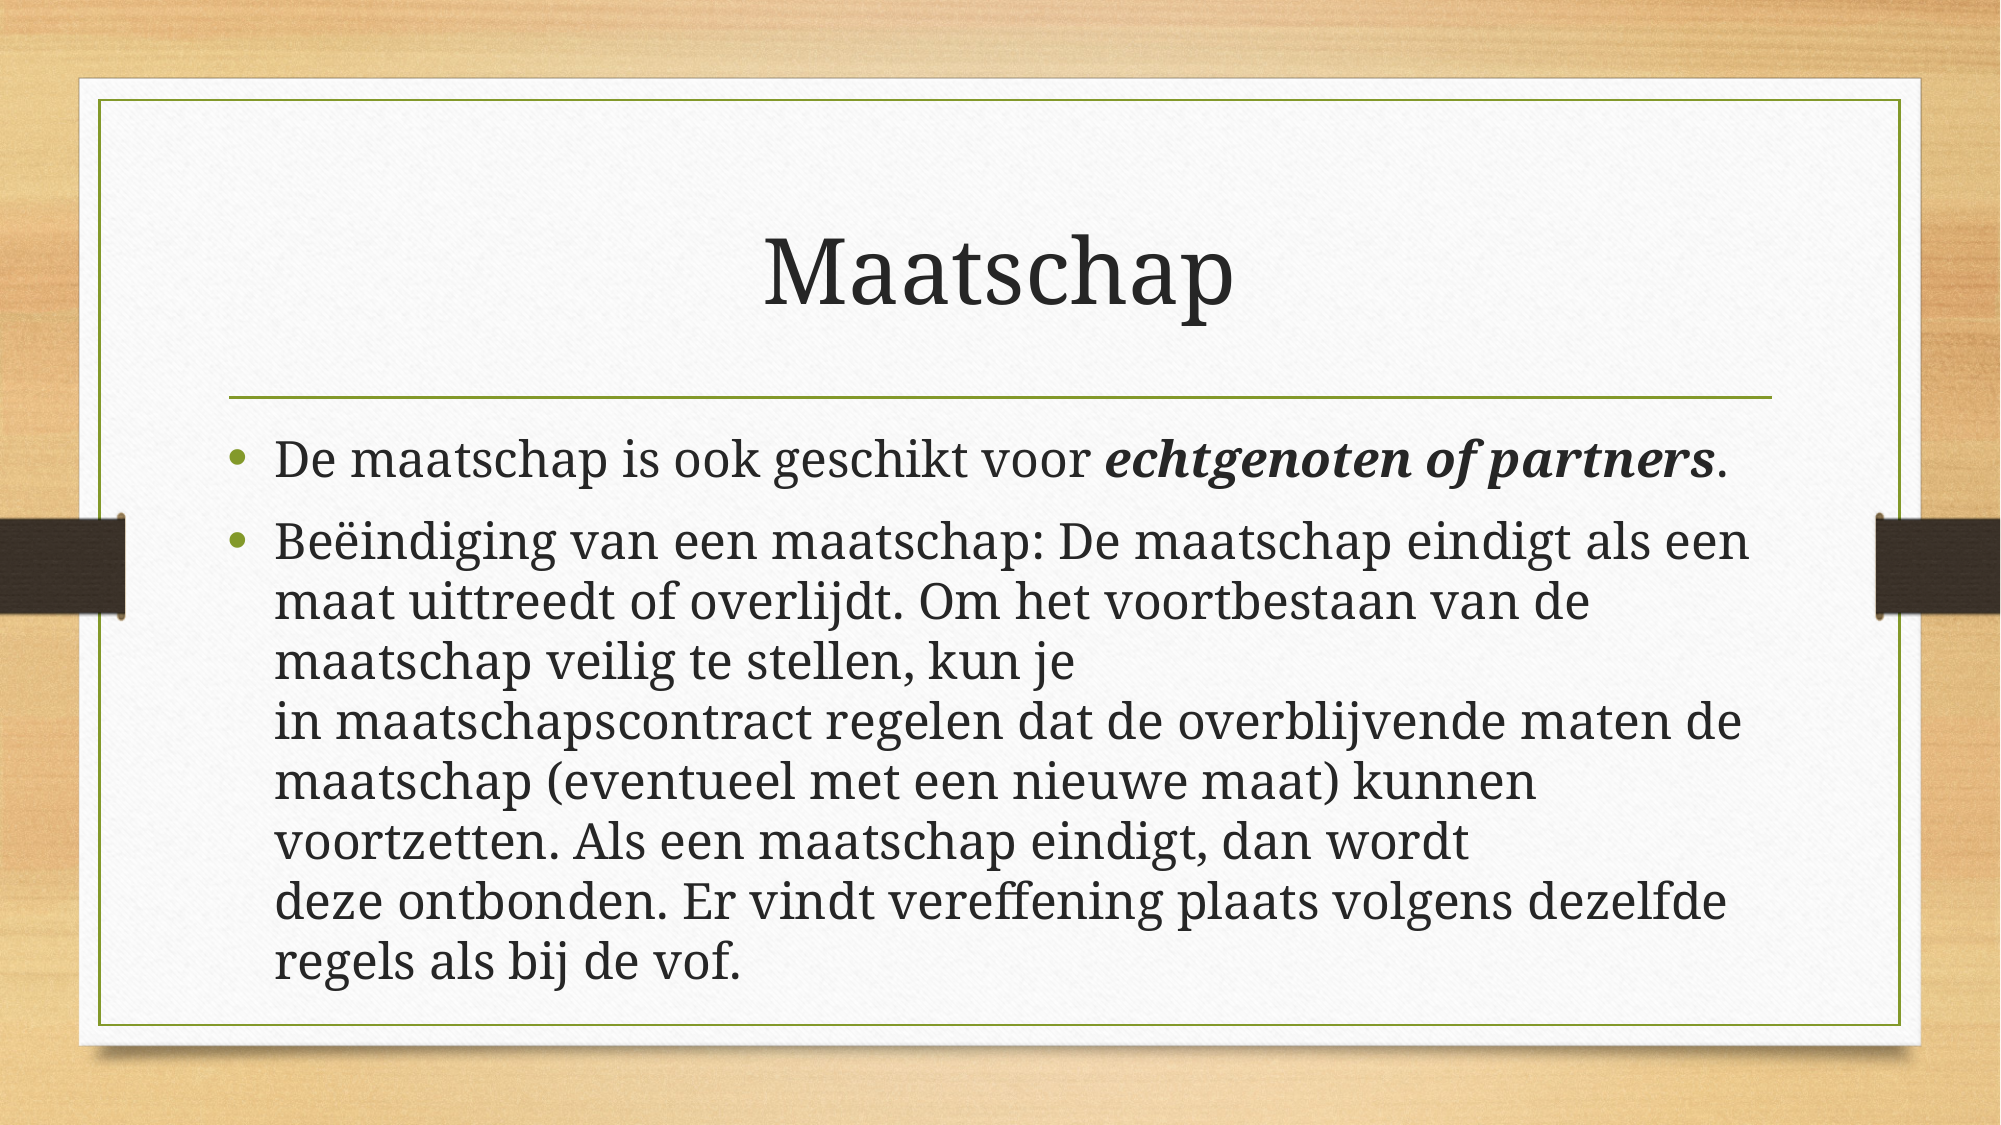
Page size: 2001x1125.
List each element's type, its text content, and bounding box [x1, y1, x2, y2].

list De maatschap is ook geschikt voor echtgenoten of partners. Beëindiging van een maatschap: De maatschap eindigt als een maat uittreedt of overlijdt. Om het voortbestaan van de maatschap veilig te stellen, kun je in maatschapscontract regelen dat de overblijvende maten de maatschap (eventueel met een nieuwe maat) kunnen voortzetten. Als een maatschap eindigt, dan wordt deze ontbonden. Er vindt vereffening plaats volgens dezelfde regels als bij de vof. [212, 419, 1788, 964]
picture [0, 0, 2001, 1125]
title Maatschap [212, 161, 1788, 375]
